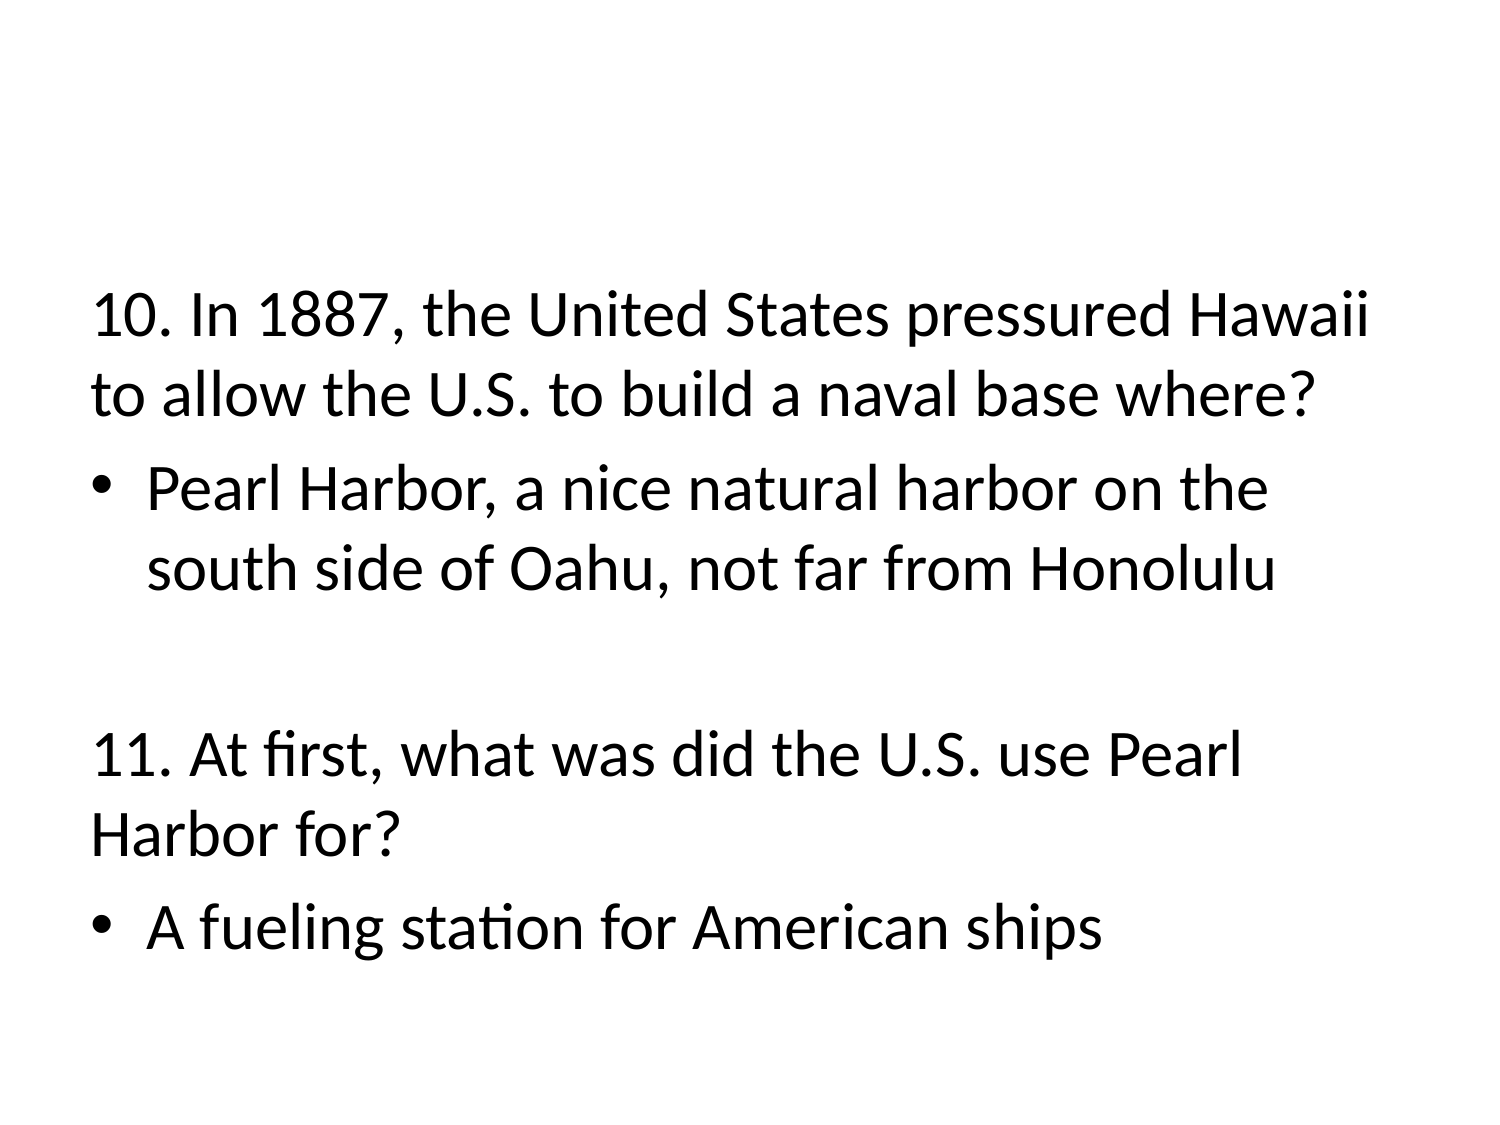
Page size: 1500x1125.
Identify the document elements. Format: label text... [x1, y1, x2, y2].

list 10. In 1887, the United States pressured Hawaii to allow the U.S. to build a naval base where? Pearl Harbor, a nice natural harbor on the south side of Oahu, not far from Honolulu 11. At first, what was did the U.S. use Pearl Harbor for? A fueling station for American ships [75, 262, 1425, 1005]
